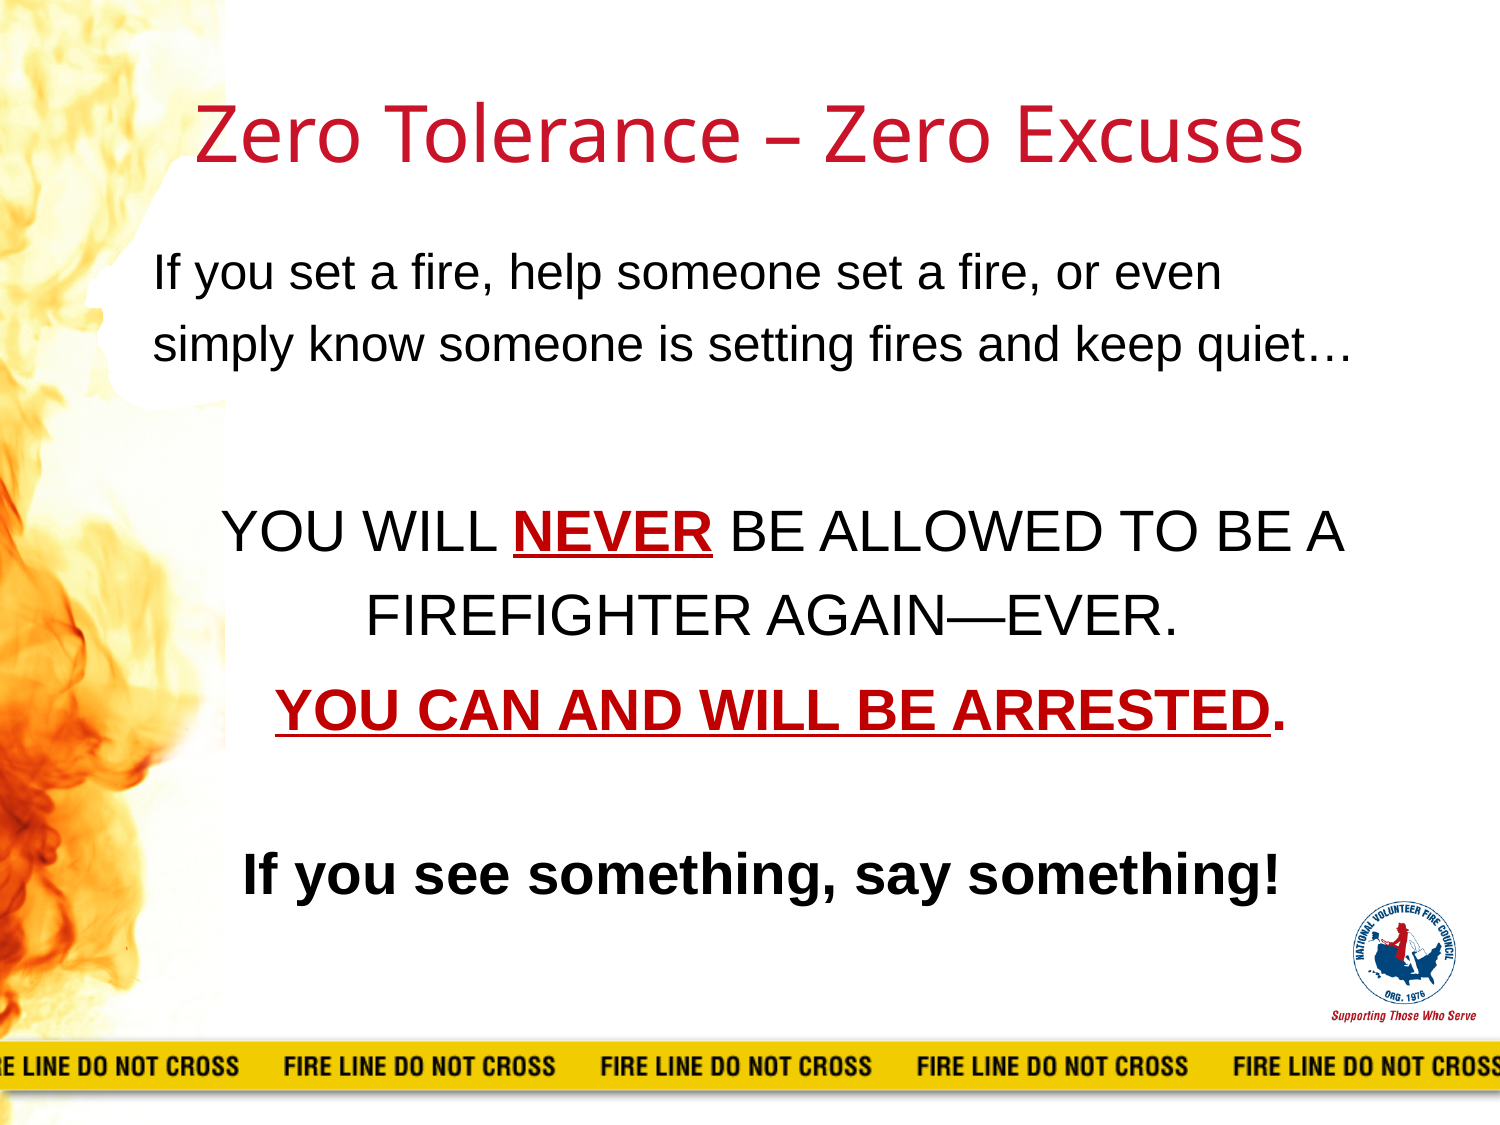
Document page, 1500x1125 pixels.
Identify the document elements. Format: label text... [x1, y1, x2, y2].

list If you set a fire, help someone set a fire, or even simply know someone is setting fires and keep quiet… YOU WILL NEVER BE ALLOWED TO BE A FIREFIGHTER AGAIN—EVER. YOU CAN AND WILL BE ARRESTED. If you see something, say something! [229, 220, 1388, 960]
picture [0, 0, 1500, 1125]
title Zero Tolerance – Zero Excuses [229, 37, 1488, 225]
